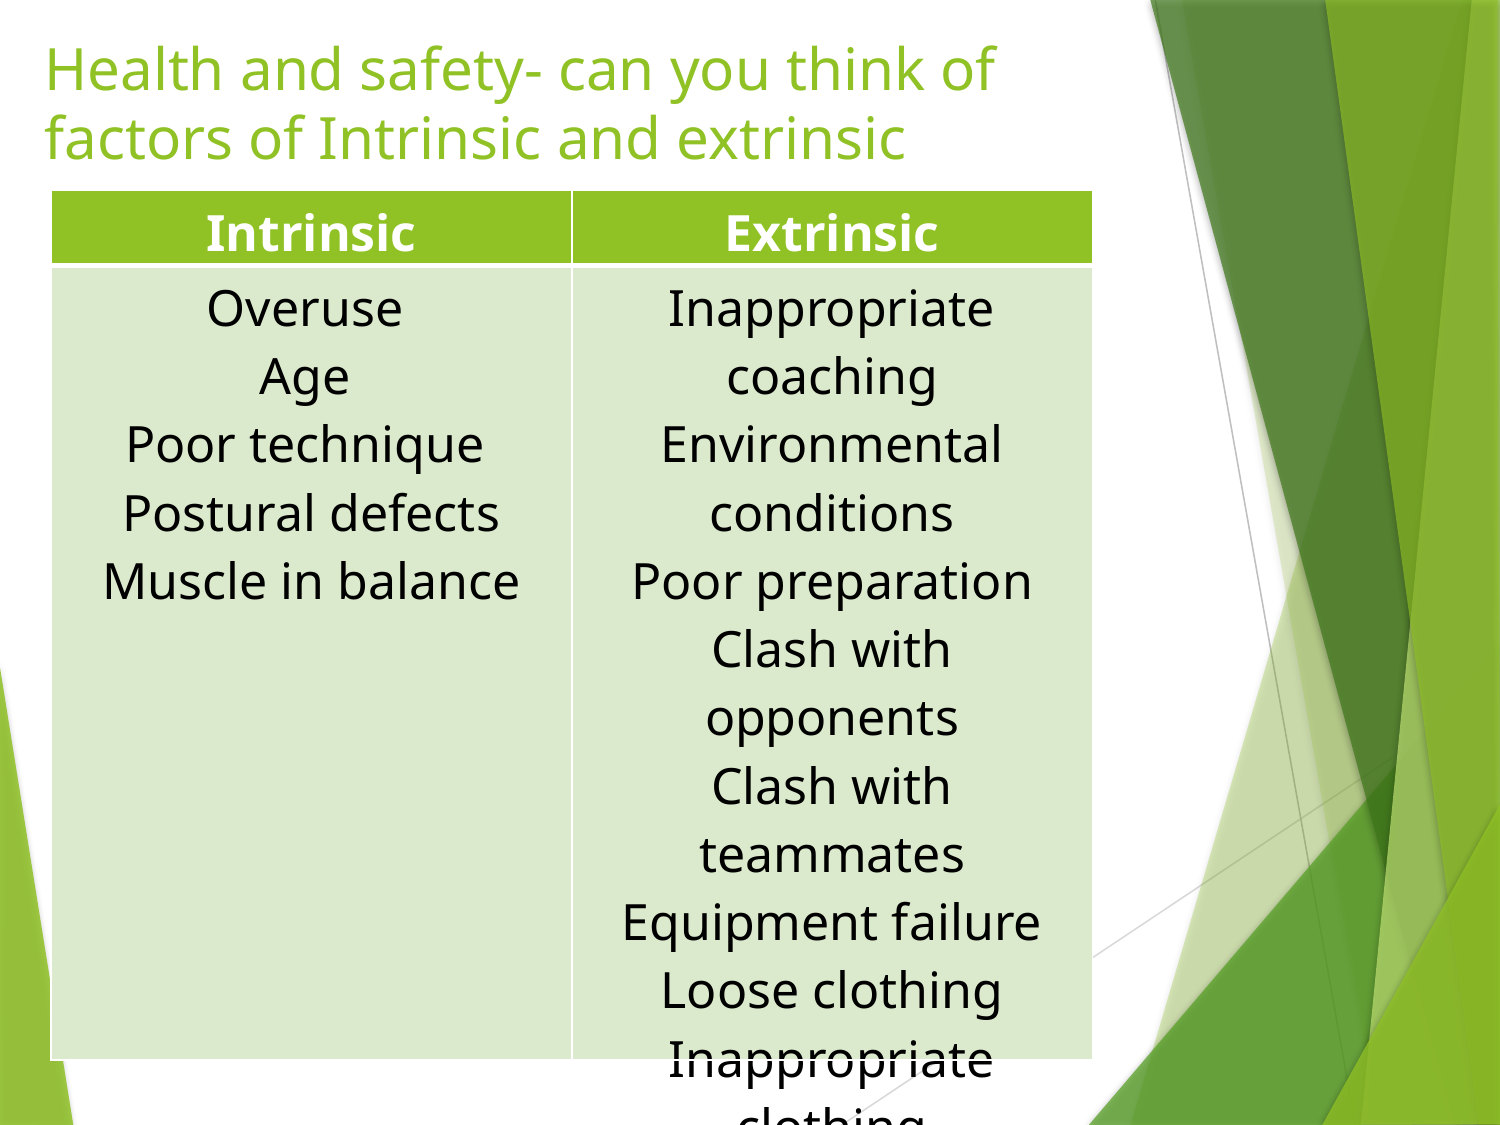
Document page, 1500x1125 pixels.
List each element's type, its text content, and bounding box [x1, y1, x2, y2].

text_box Intrinsic [88, 184, 620, 189]
table_cell Inappropriate coaching Environmental conditions Poor preparation Clash with opponents Clash with teammates Equipment failure Loose clothing Inappropriate clothing [573, 268, 1092, 1059]
title Health and safety- can you think of factors of Intrinsic and extrinsic [29, 24, 1071, 173]
table_header Extrinsic [573, 191, 1092, 263]
table_cell Overuse Age Poor technique Postural defects Muscle in balance [52, 268, 571, 1059]
table_header Intrinsic [52, 191, 571, 263]
text_box Extrinsic [620, 184, 1093, 189]
